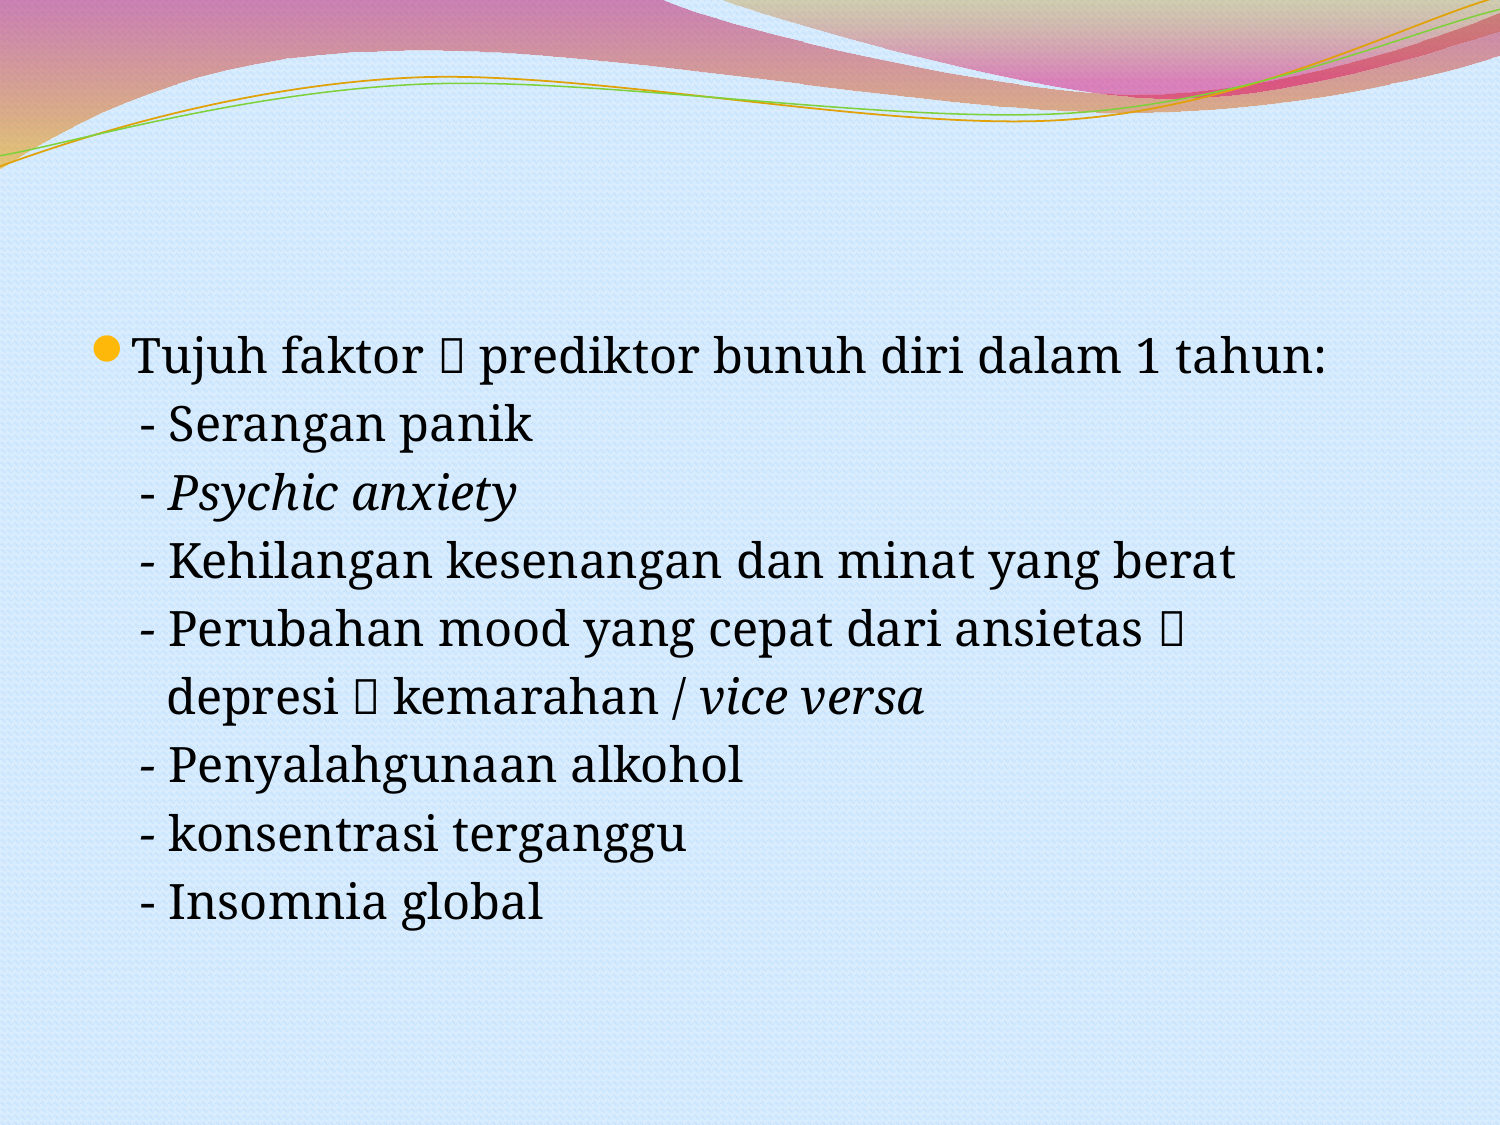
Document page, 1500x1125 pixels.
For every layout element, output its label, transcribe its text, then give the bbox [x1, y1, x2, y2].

list Tujuh faktor  prediktor bunuh diri dalam 1 tahun: - Serangan panik - Psychic anxiety - Kehilangan kesenangan dan minat yang berat - Perubahan mood yang cepat dari ansietas  depresi  kemarahan / vice versa - Penyalahgunaan alkohol - konsentrasi terganggu - Insomnia global [75, 317, 1425, 1038]
